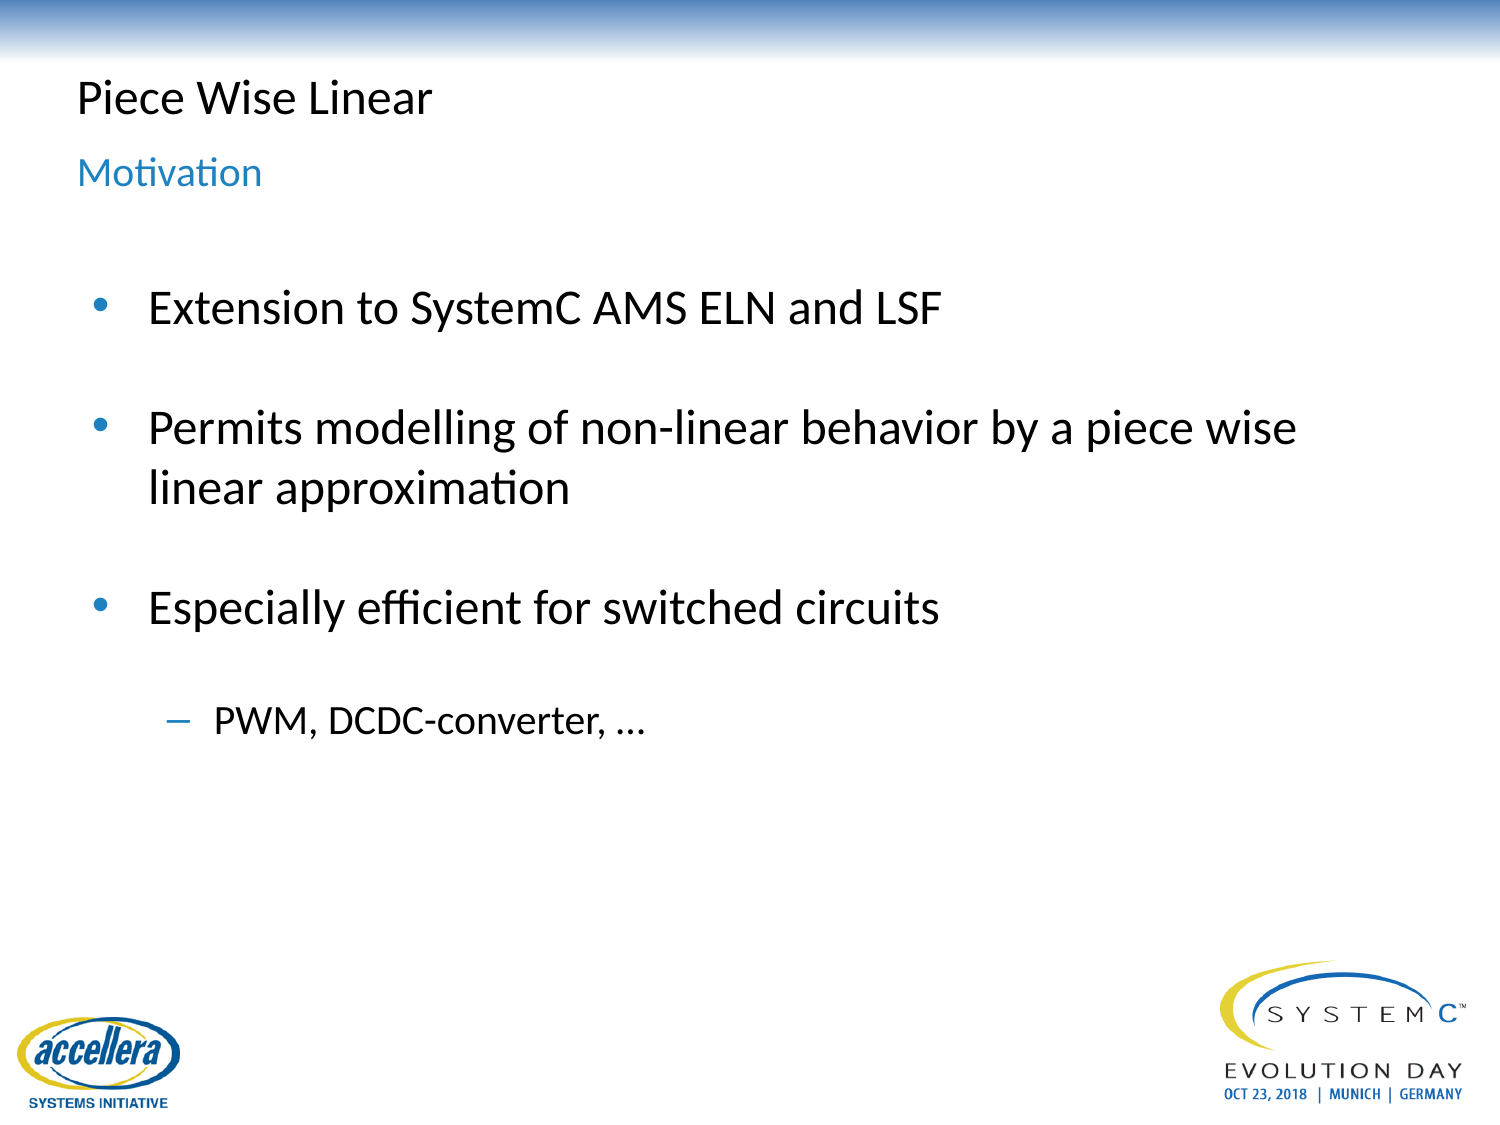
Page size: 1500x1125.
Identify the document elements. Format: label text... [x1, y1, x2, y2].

list Motivation [76, 134, 1424, 206]
picture [1211, 957, 1474, 1111]
list Extension to SystemC AMS ELN and LSF Permits modelling of non-linear behavior by a piece wise linear approximation Especially efficient for switched circuits PWM, DCDC-converter, … [76, 267, 1424, 994]
picture [17, 1017, 180, 1108]
title Piece Wise Linear [76, 59, 1424, 131]
